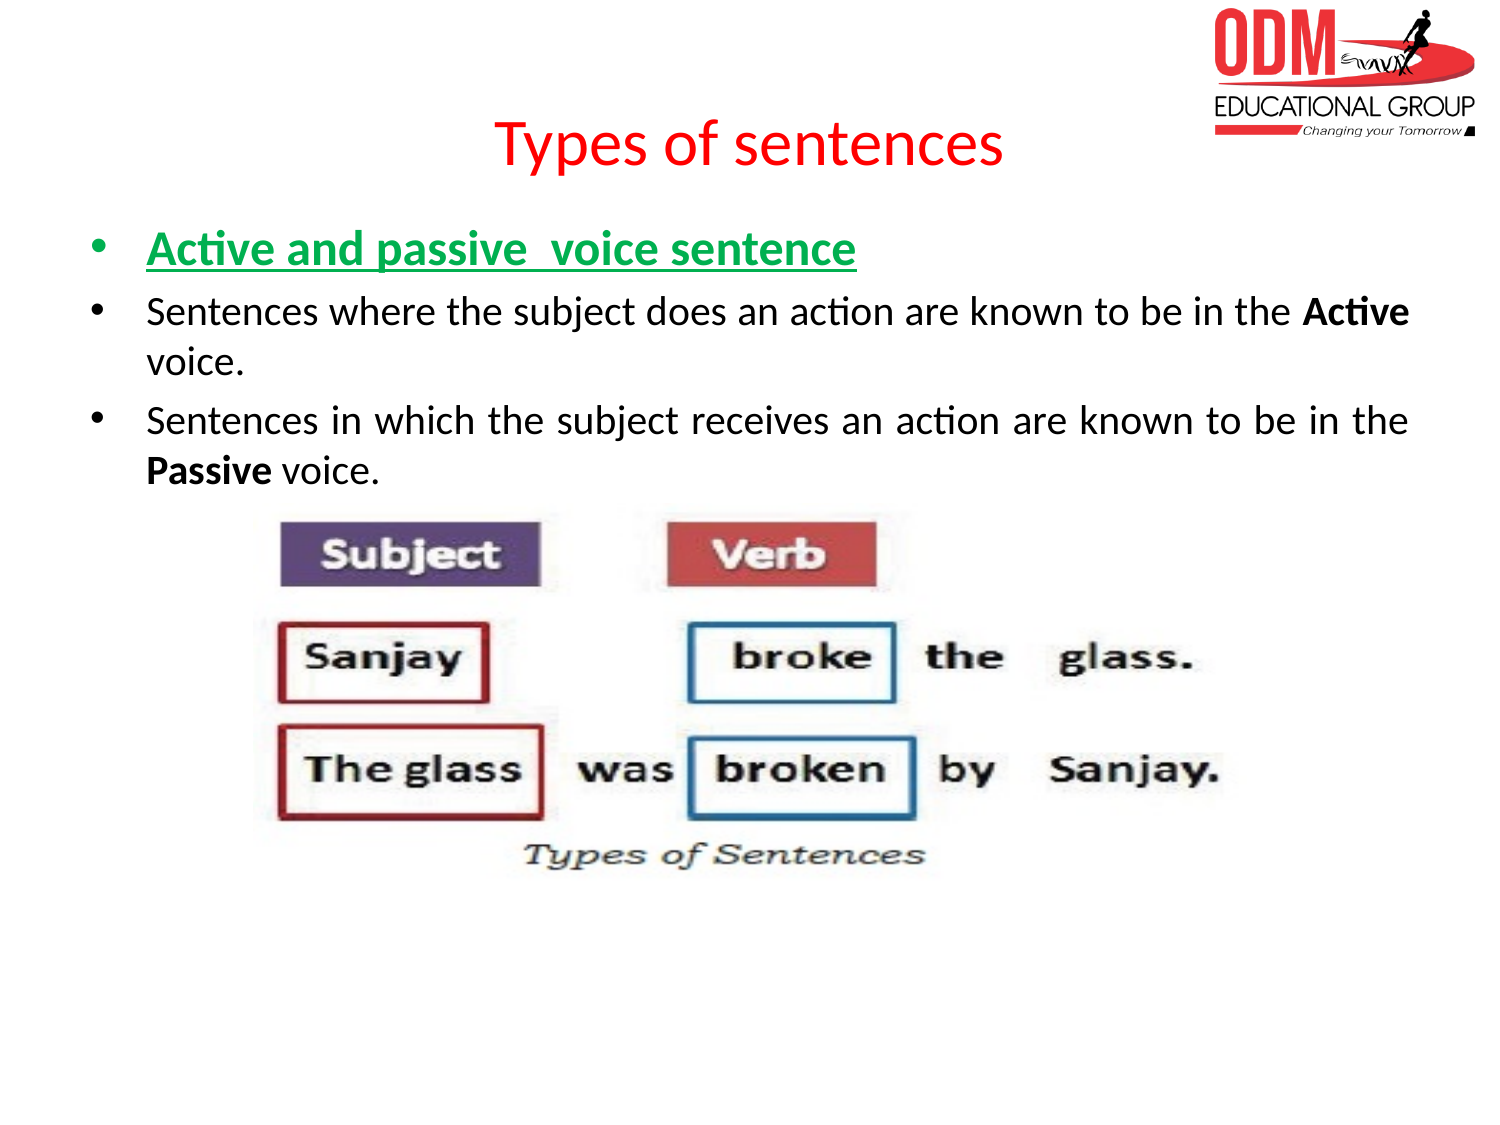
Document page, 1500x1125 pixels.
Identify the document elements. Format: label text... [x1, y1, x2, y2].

title Types of sentences [75, 45, 1425, 208]
picture [1215, 8, 1475, 138]
picture [253, 503, 1247, 882]
list Active and passive voice sentence Sentences where the subject does an action are known to be in the Active voice. Sentences in which the subject receives an action are known to be in the Passive voice. [75, 208, 1425, 1005]
